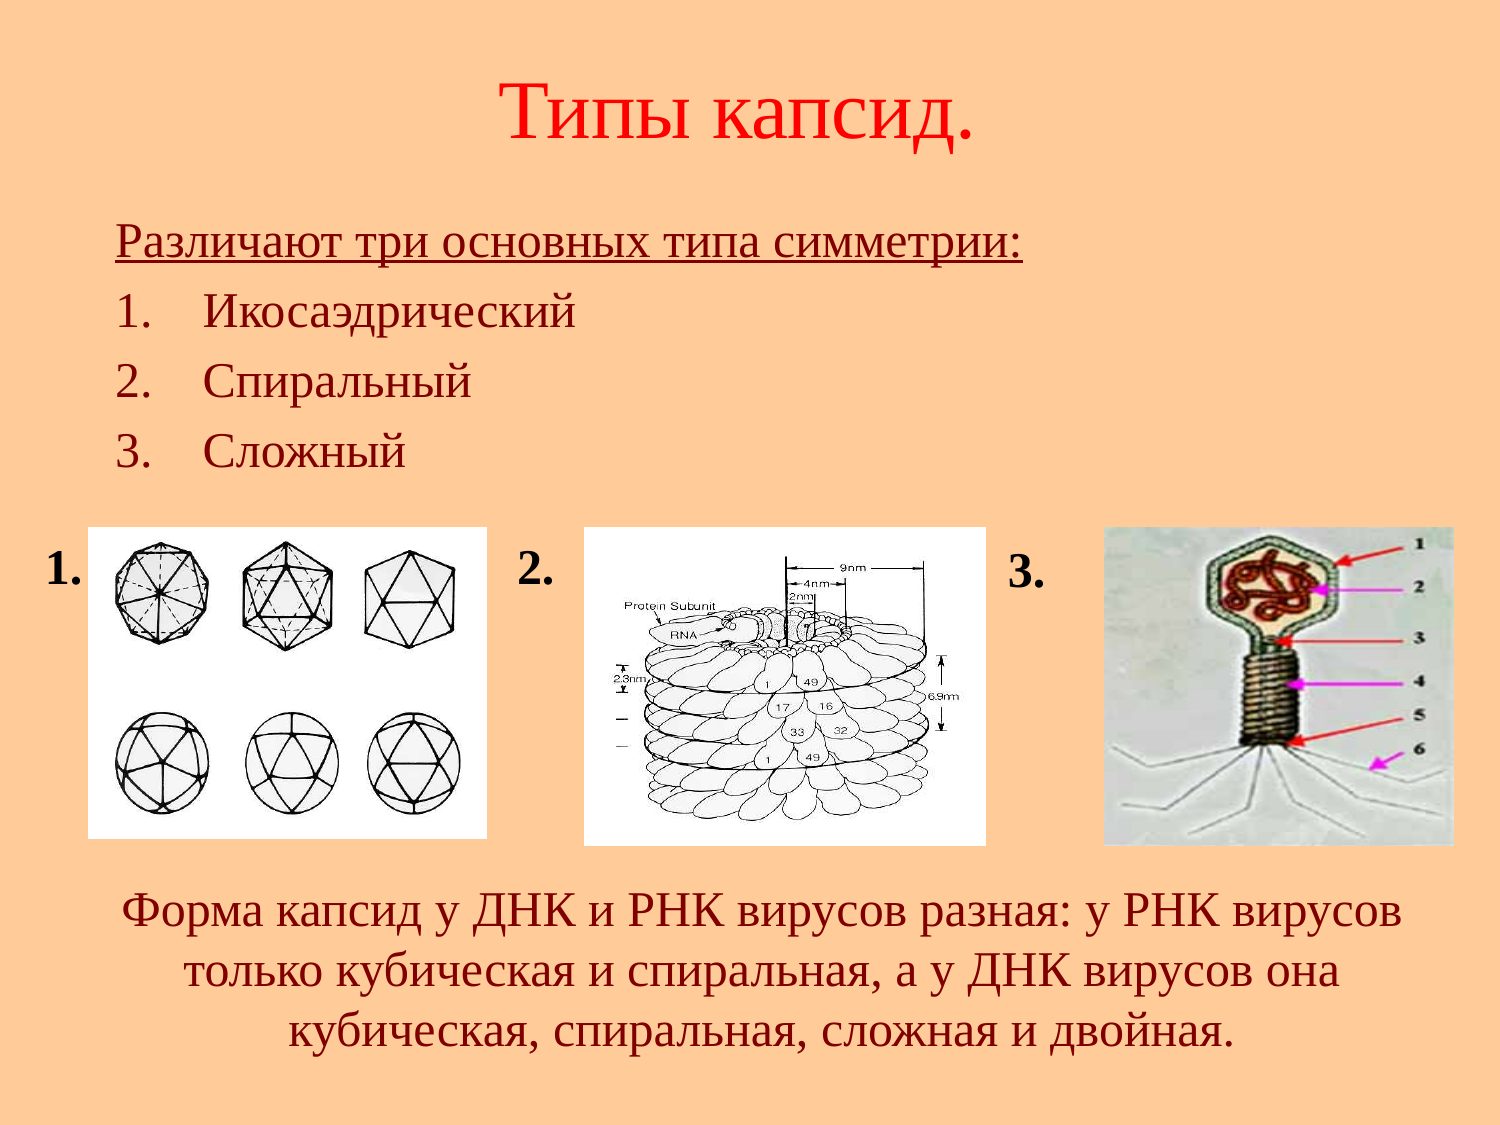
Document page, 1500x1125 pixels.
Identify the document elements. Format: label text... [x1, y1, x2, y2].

picture [1104, 526, 1454, 847]
text_box 1. [29, 527, 86, 602]
text_box Форма капсид у ДНК и РНК вирусов разная: у РНК вирусов только кубическая и спиральная, а у ДНК вирусов она кубическая, спиральная, сложная и двойная. [88, 869, 1436, 1125]
list Различают три основных типа симметрии: Икосаэдрический Спиральный Сложный [100, 199, 1353, 540]
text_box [584, 526, 986, 847]
text_box 2. [502, 527, 570, 602]
picture [88, 526, 487, 839]
text_box 3. [992, 530, 1061, 606]
title Типы капсид. [99, 49, 1376, 162]
